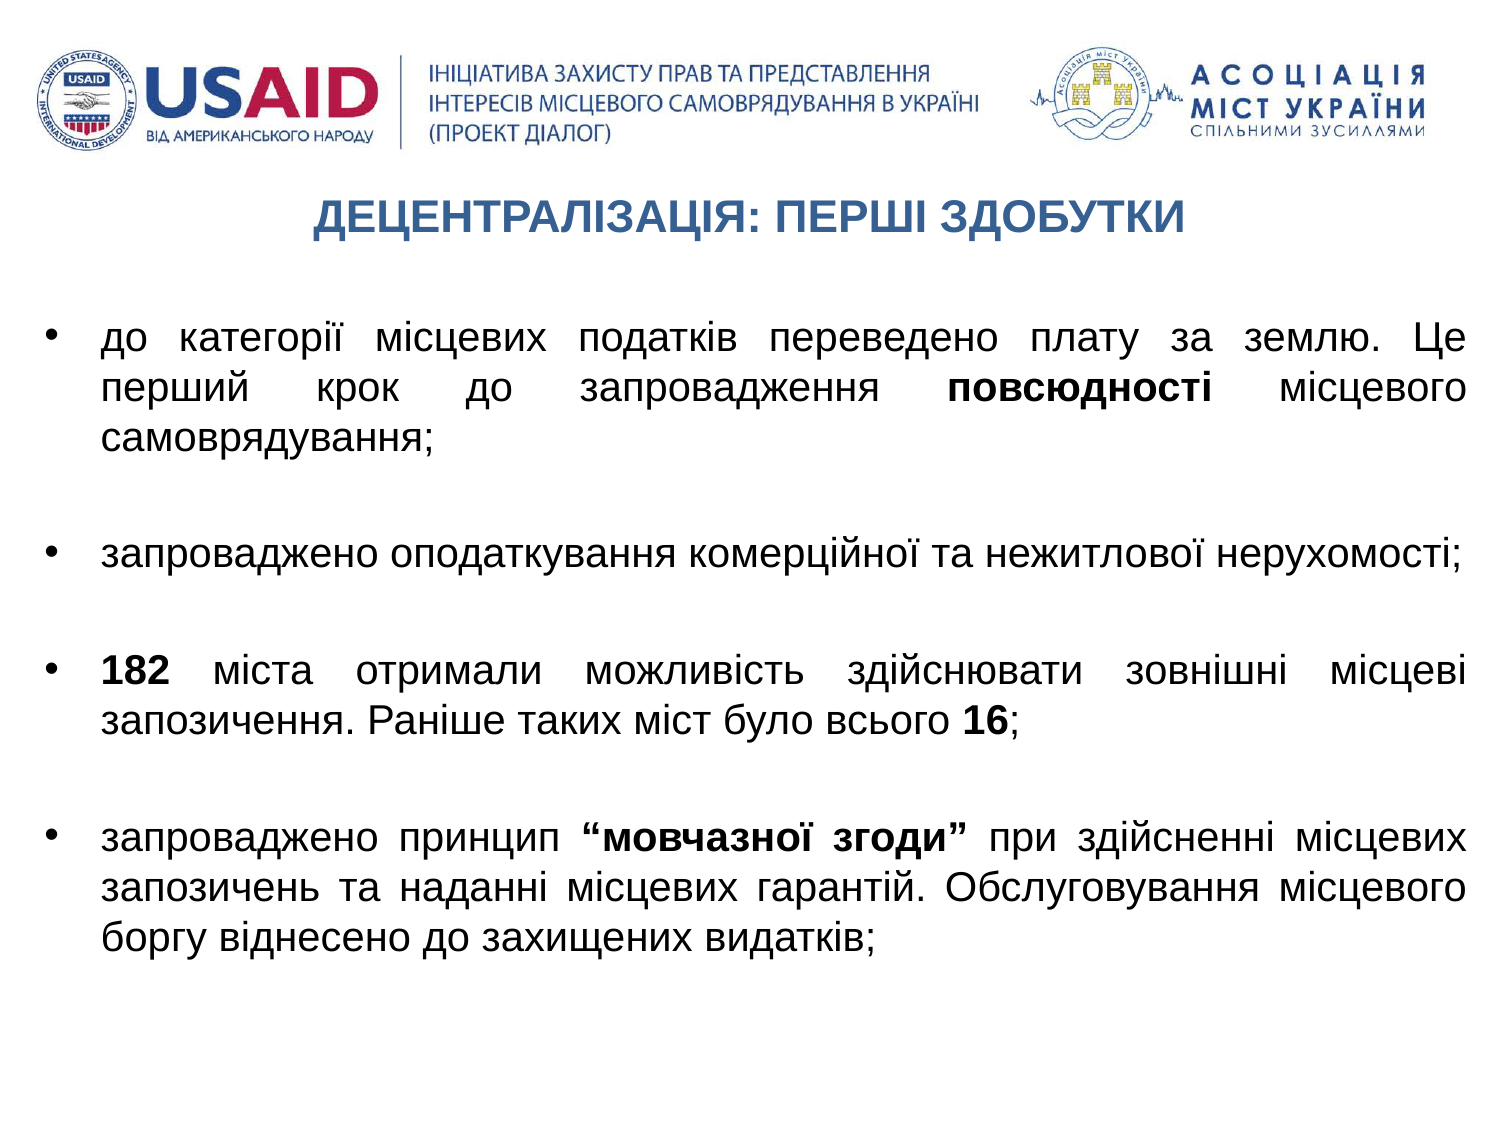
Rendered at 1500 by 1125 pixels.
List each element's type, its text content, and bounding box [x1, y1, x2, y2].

title ДЕЦЕНТРАЛІЗАЦІЯ: ПЕРШІ ЗДОБУТКИ [112, 207, 1388, 243]
subtitle до категорії місцевих податків переведено плату за землю. Це перший крок до запровадження повсюдності місцевого самоврядування; запроваджено оподаткування комерційної та нежитлової нерухомості; 182 міста отримали можливість здійснювати зовнішні місцеві запозичення. Раніше таких міст було всього 16; запроваджено принцип “мовчазної згоди” при здійсненні місцевих запозичень та наданні місцевих гарантій. Обслуговування місцевого боргу віднесено до захищених видатків; [29, 243, 1483, 1071]
picture [0, 0, 1500, 198]
